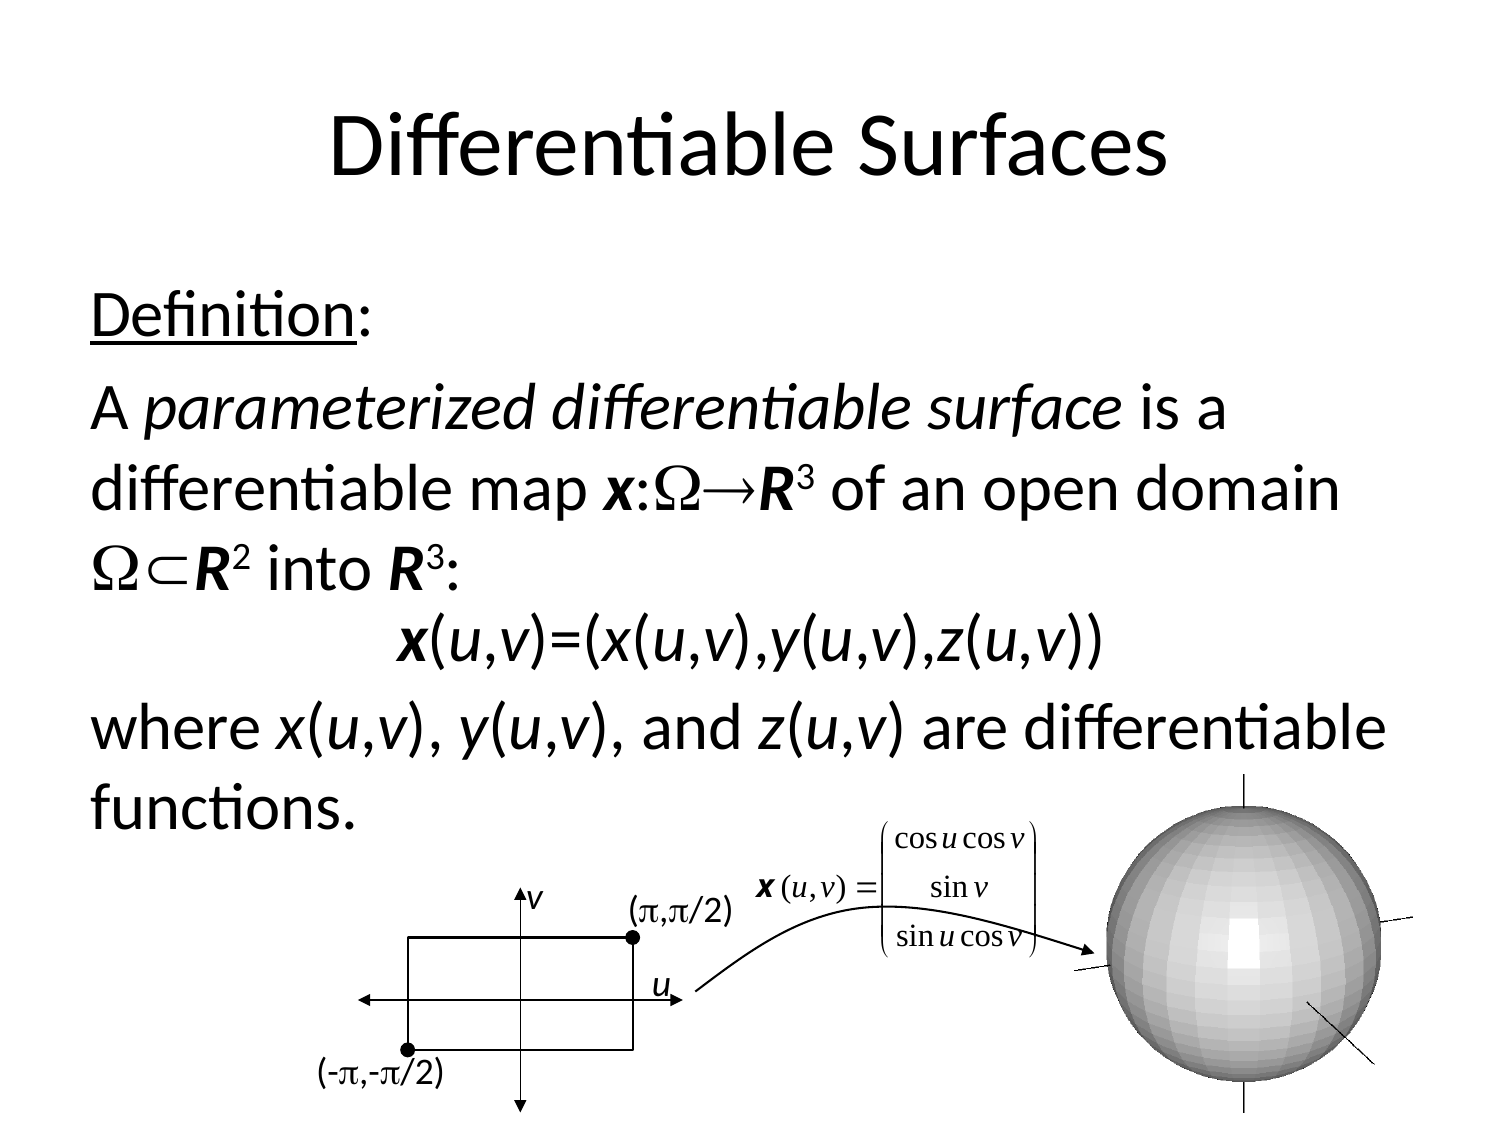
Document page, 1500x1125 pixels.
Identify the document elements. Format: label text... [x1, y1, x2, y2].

text_box [406, 935, 515, 999]
text_box [406, 1009, 515, 1052]
text_box [524, 935, 635, 999]
text_box v [511, 864, 558, 925]
text_box [1050, 938, 1069, 958]
text_box [623, 927, 643, 948]
text_box [524, 1009, 635, 1052]
text_box [398, 1040, 418, 1060]
text_box (,/2) [612, 877, 745, 938]
list Definition: A parameterized differentiable surface is a differentiable map x:R3 of an open domain R2 into R3: where x(u,v), y(u,v), and z(u,v) are differentiable functions. [75, 262, 1425, 1005]
picture [1074, 774, 1413, 1113]
text_box u [637, 951, 687, 1012]
text_box [694, 954, 869, 993]
title Differentiable Surfaces [75, 45, 1425, 233]
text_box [750, 813, 1045, 966]
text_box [521, 1001, 635, 1010]
text_box (-,-/2) [301, 1039, 461, 1100]
text_box x(u,v)=(x(u,v),y(u,v),z(u,v)) [382, 587, 1121, 683]
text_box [406, 1001, 520, 1052]
